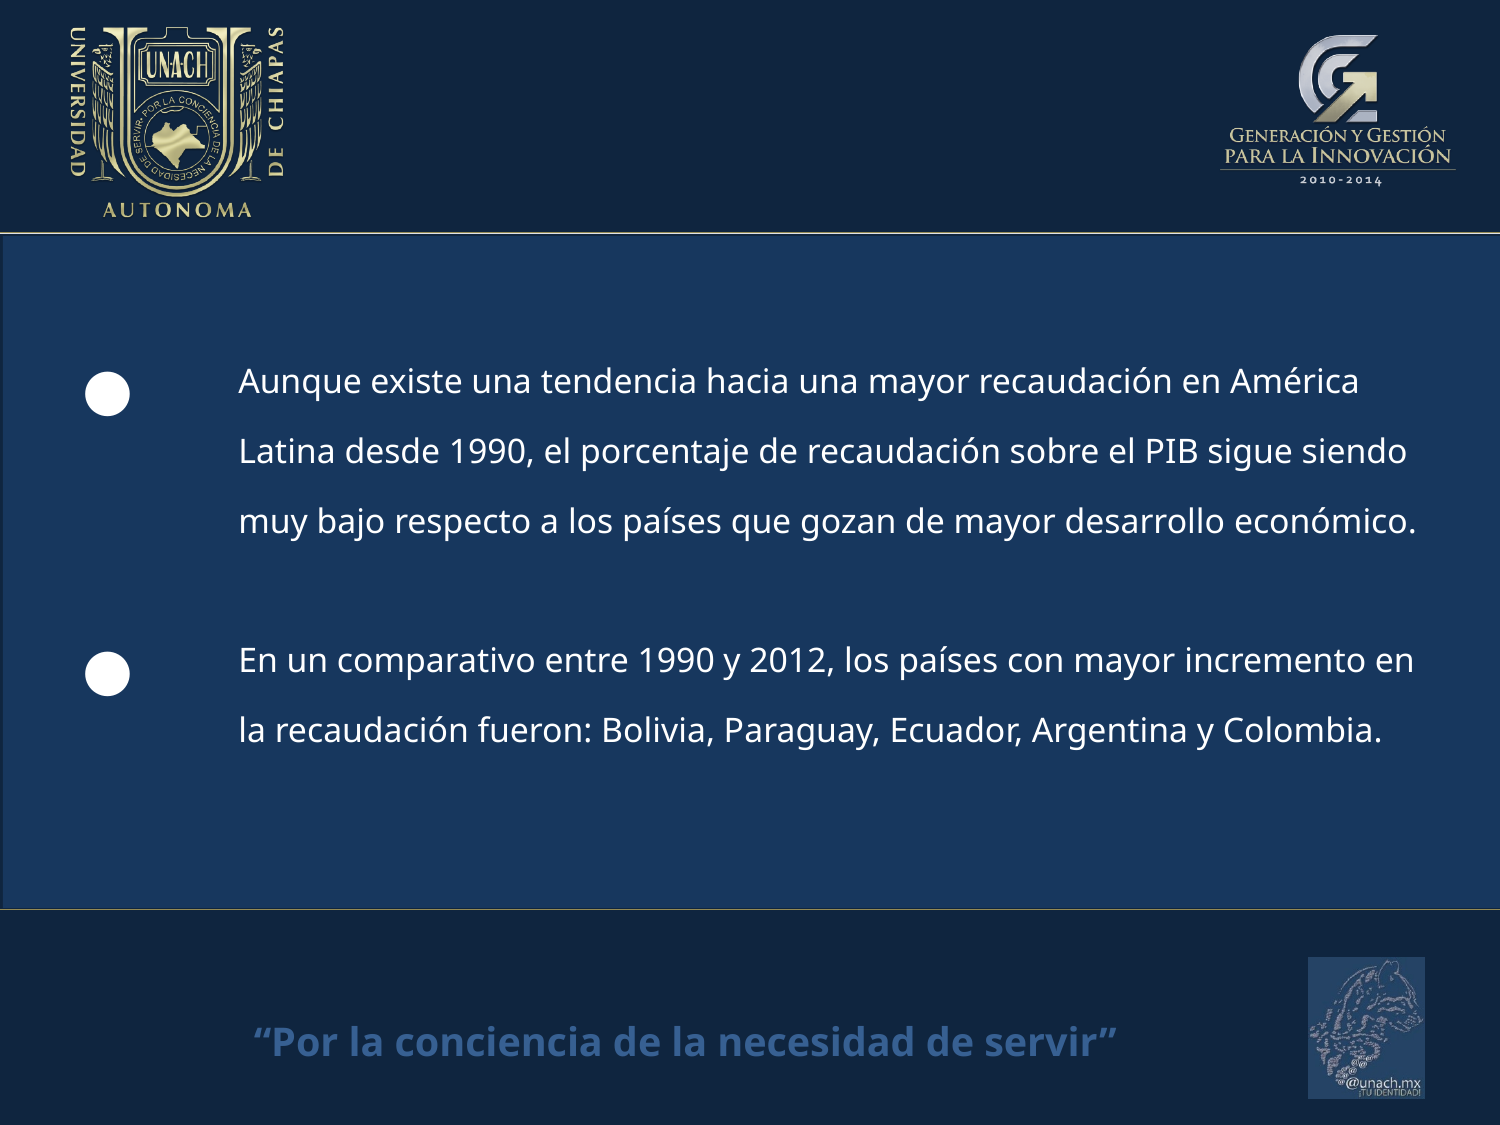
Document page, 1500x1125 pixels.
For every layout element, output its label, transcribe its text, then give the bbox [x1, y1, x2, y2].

picture [1308, 957, 1425, 1099]
picture [1184, 11, 1483, 212]
text_box Aunque existe una tendencia hacia una mayor recaudación en América Latina desde 1990, el porcentaje de recaudación sobre el PIB sigue siendo muy bajo respecto a los países que gozan de mayor desarrollo económico. En un comparativo entre 1990 y 2012, los países con mayor incremento en la recaudación fueron: Bolivia, Paraguay, Ecuador, Argentina y Colombia. [64, 343, 1428, 781]
picture [12, 10, 344, 232]
